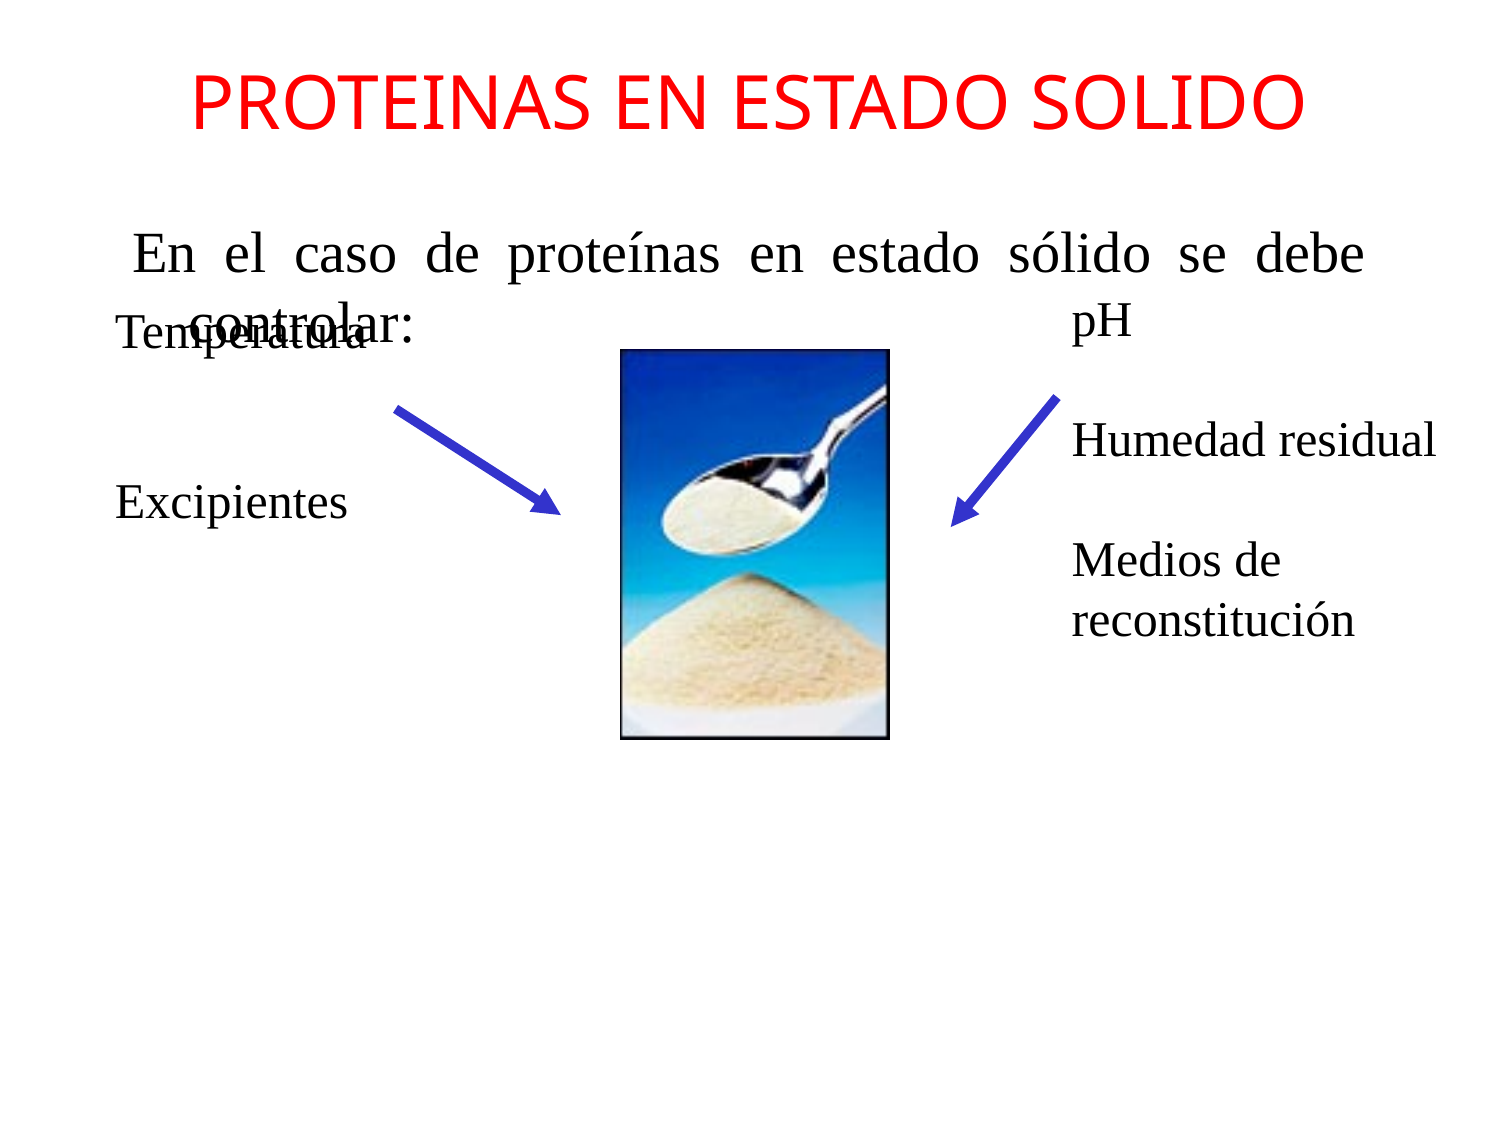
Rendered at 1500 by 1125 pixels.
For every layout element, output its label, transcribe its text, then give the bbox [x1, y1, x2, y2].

text_box [395, 408, 561, 516]
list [619, 349, 890, 740]
text_box Temperatura Excipientes [100, 290, 408, 706]
text_box [950, 397, 1058, 528]
list PROTEINAS EN ESTADO SOLIDO En el caso de proteínas en estado sólido se debe controlar: [116, 46, 1382, 213]
text_box pH Humedad residual Medios de reconstitución [1056, 278, 1453, 654]
